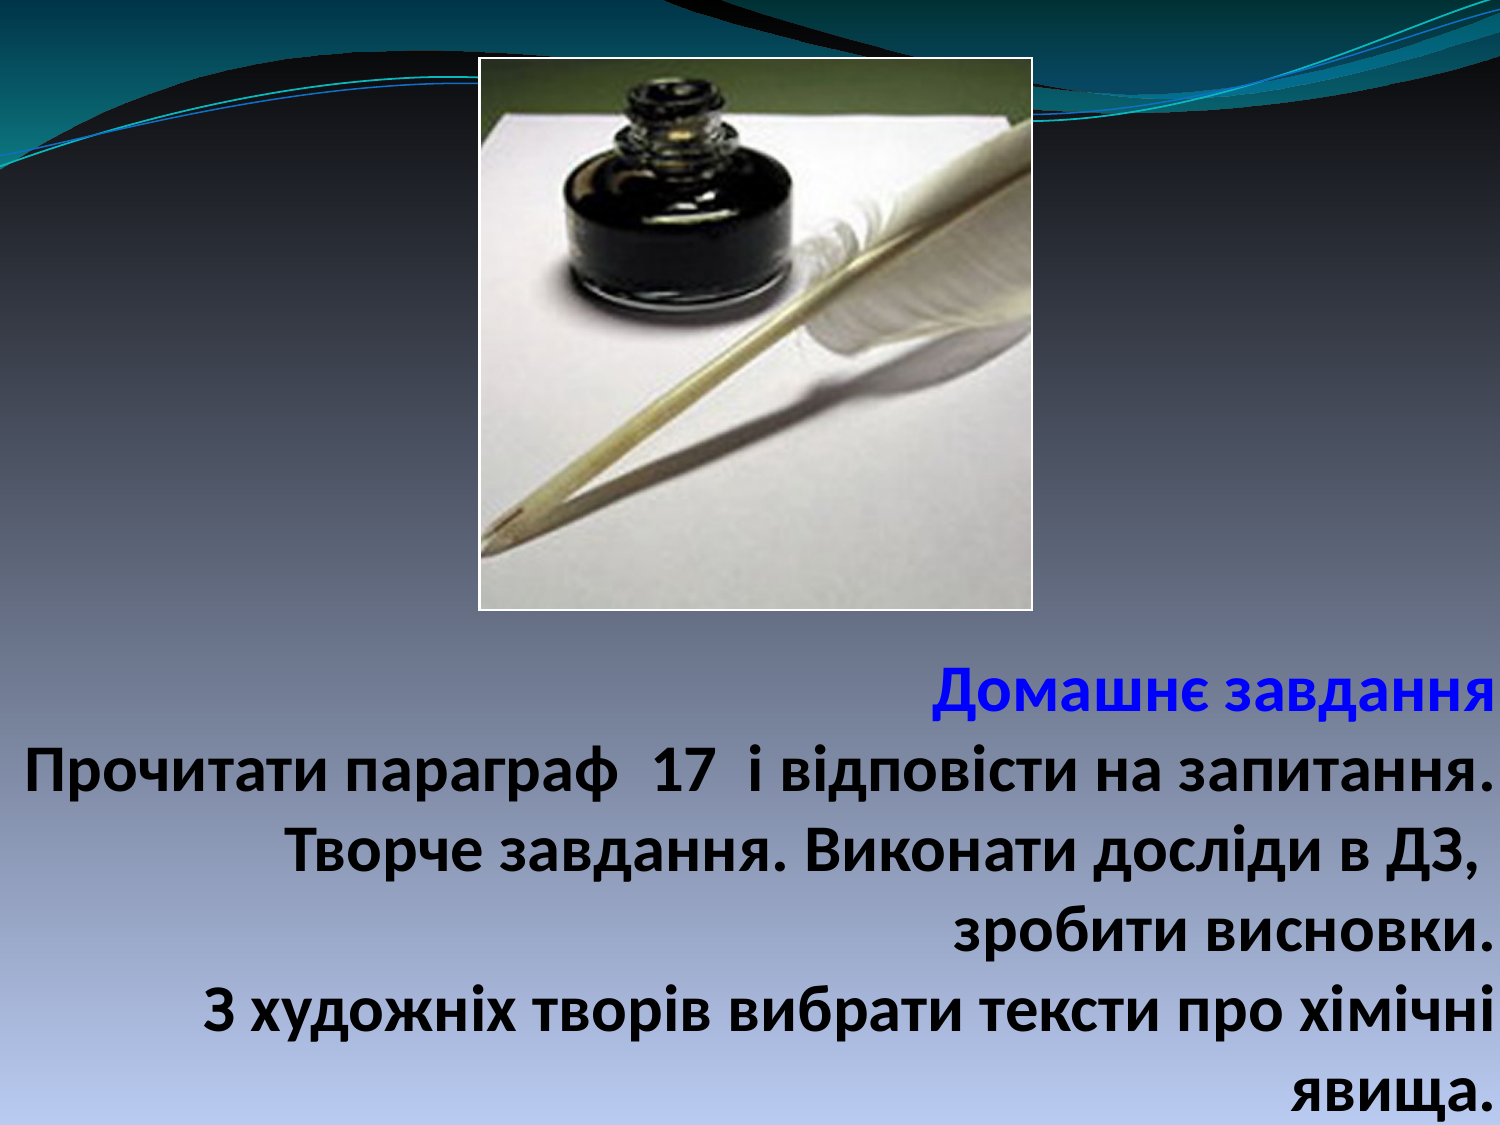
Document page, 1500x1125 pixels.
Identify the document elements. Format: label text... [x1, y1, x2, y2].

picture [481, 59, 1031, 609]
title Домашнє завдання Прочитати параграф 17 і відповісти на запитання. Творче завдання. Виконати досліди в ДЗ, зробити висновки. З художніх творів вибрати тексти про хімічні явища. [0, 574, 1500, 1125]
